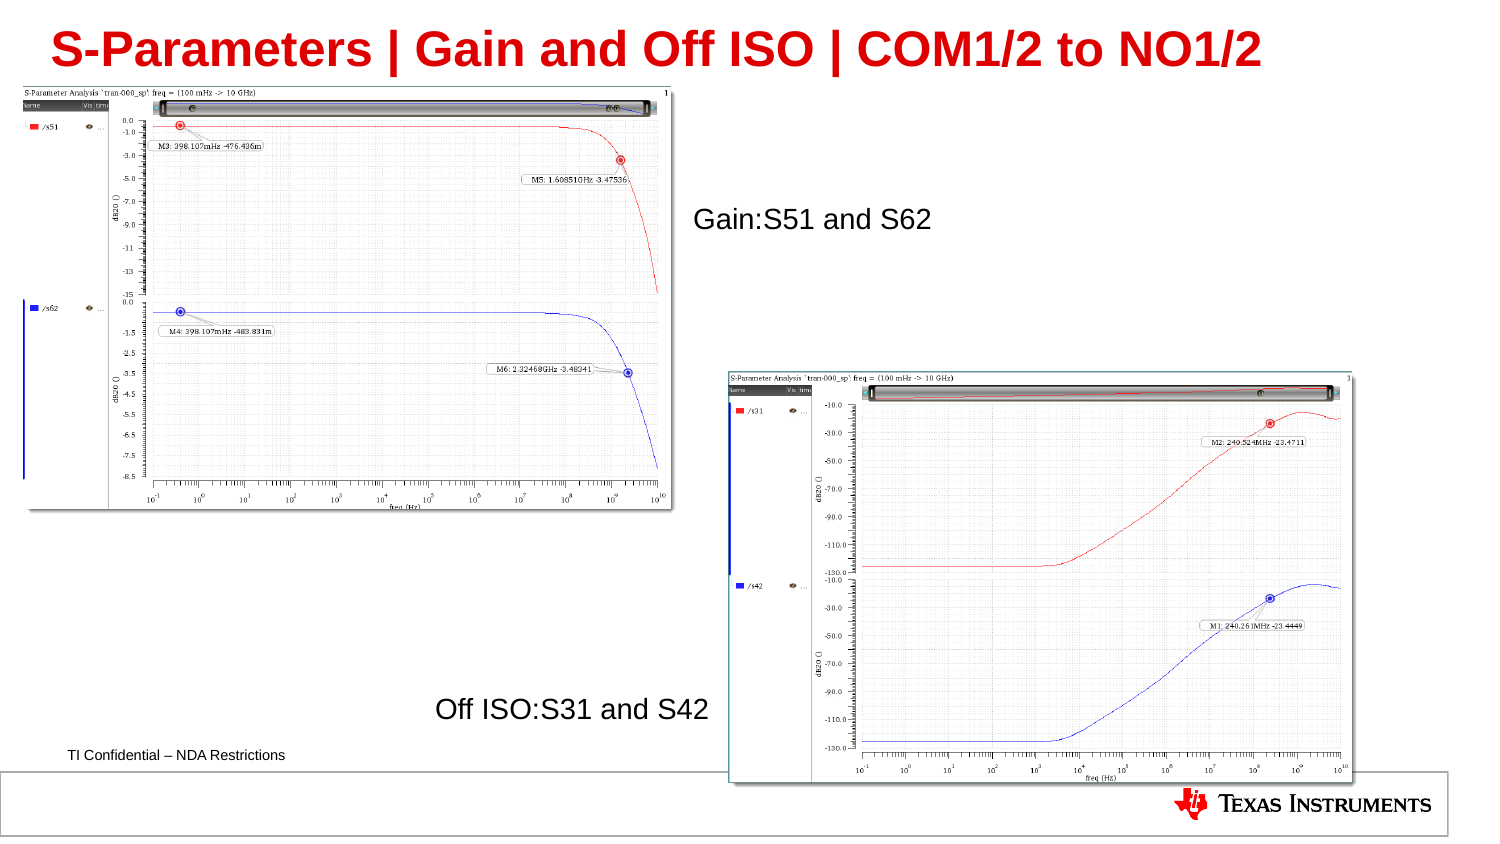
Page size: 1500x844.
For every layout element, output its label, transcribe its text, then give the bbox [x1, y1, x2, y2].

picture [23, 86, 679, 518]
text_box Gain:S51 and S62 [682, 192, 948, 248]
picture [728, 371, 1431, 820]
text_box Off ISO:S31 and S42 [420, 683, 723, 743]
title S-Parameters | Gain and Off ISO | COM1/2 to NO1/2 [37, 0, 1472, 102]
